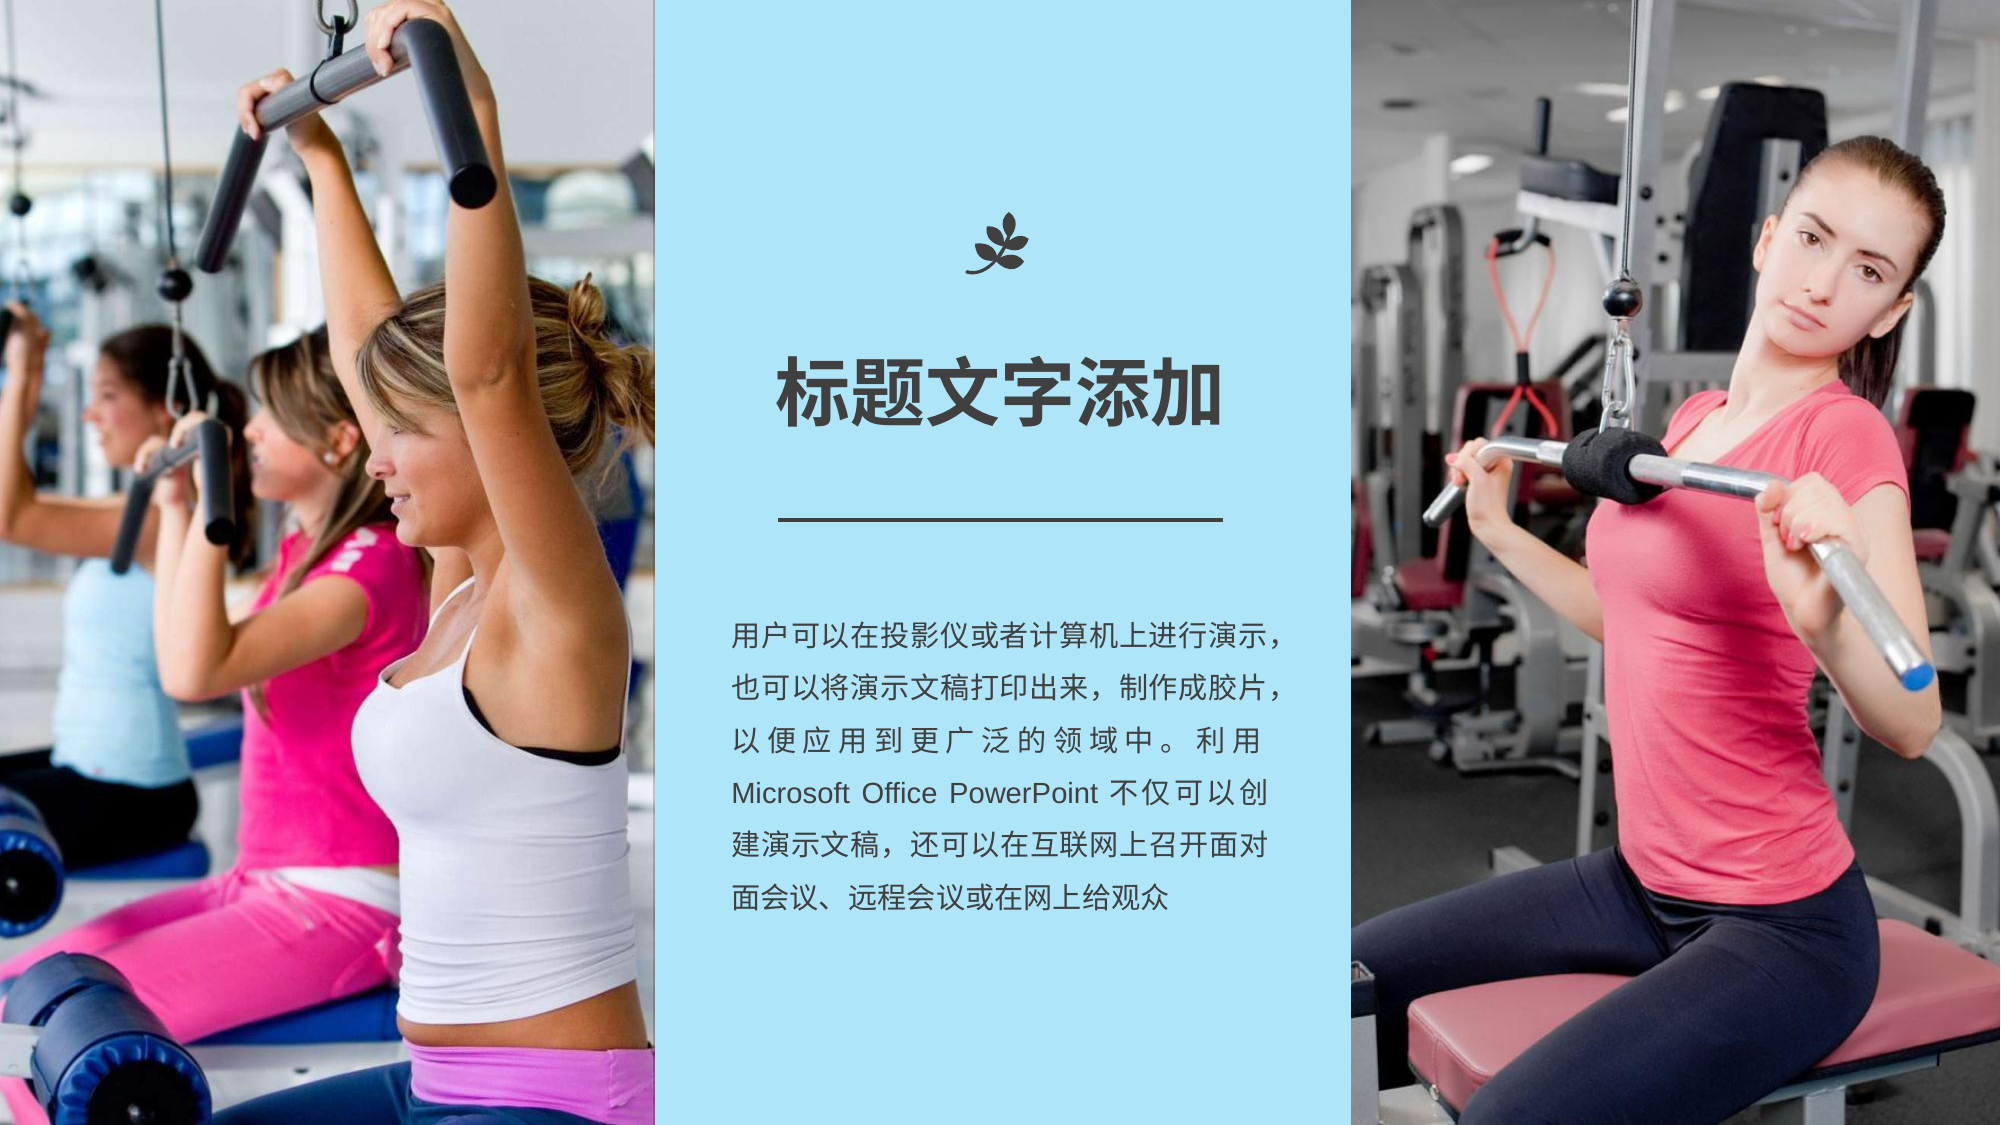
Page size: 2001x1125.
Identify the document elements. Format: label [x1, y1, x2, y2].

text_box [716, 211, 1284, 926]
picture [0, 0, 655, 1125]
picture [1351, 0, 2000, 1125]
text_box [655, 0, 1351, 1125]
